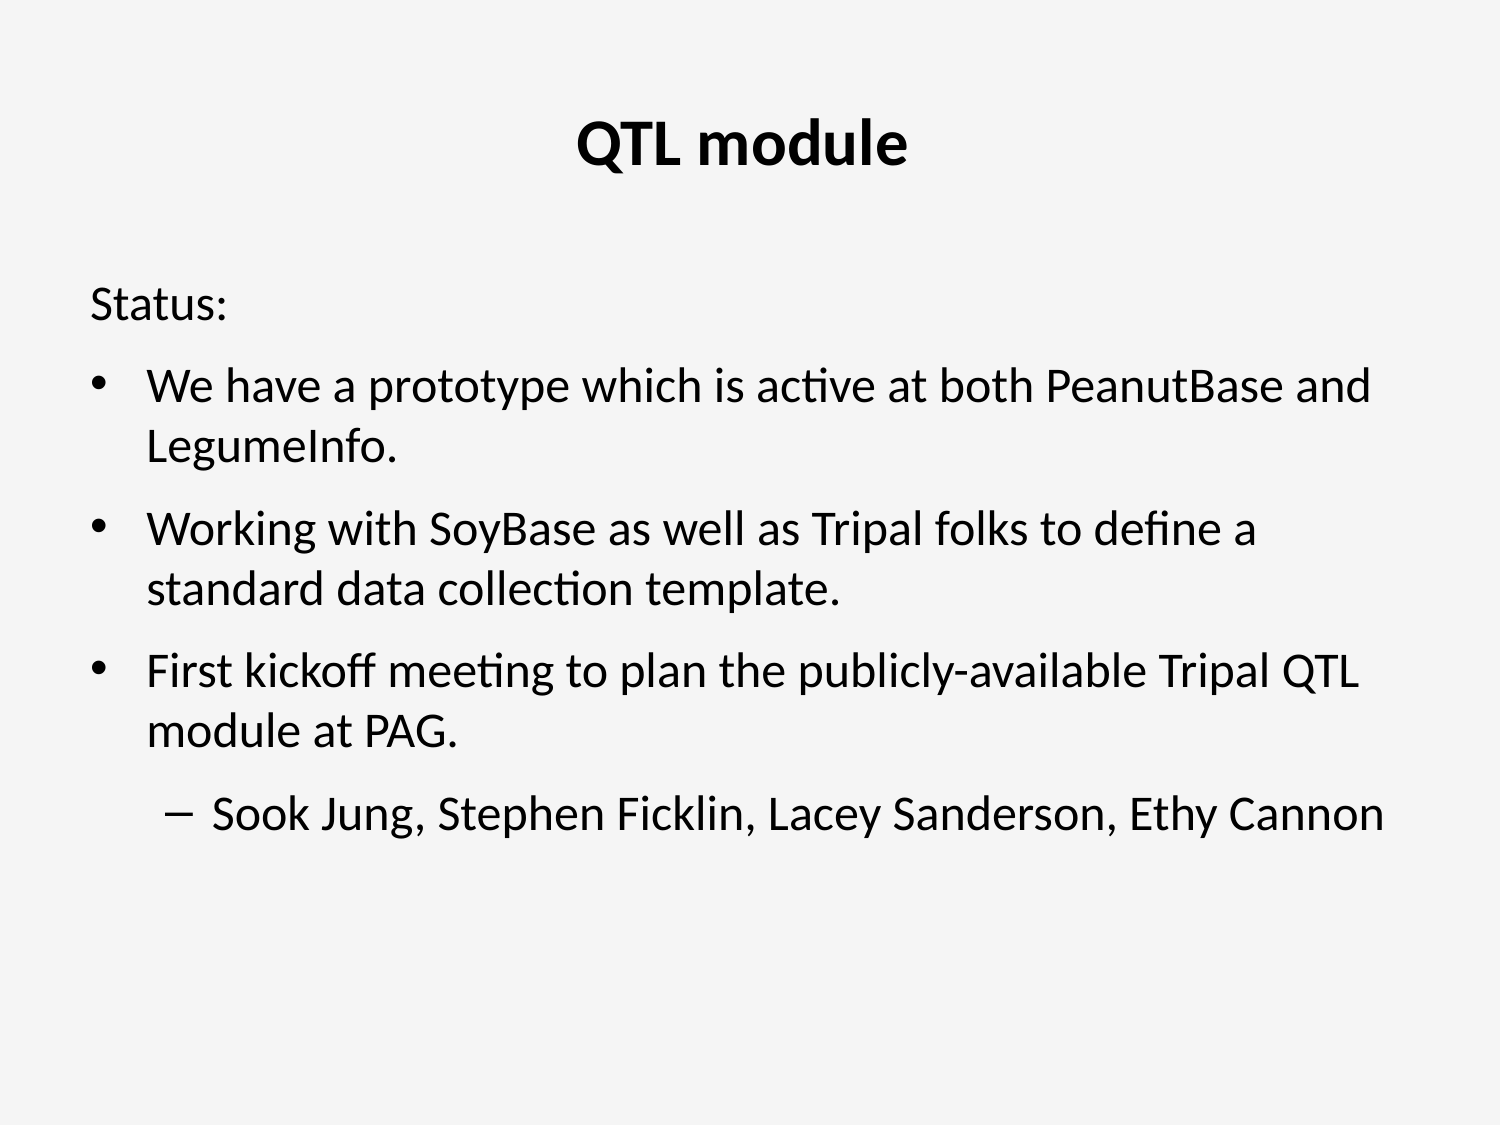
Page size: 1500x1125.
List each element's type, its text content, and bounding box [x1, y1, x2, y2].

title QTL module [75, 45, 1425, 233]
list Status: We have a prototype which is active at both PeanutBase and LegumeInfo. Working with SoyBase as well as Tripal folks to define a standard data collection template. First kickoff meeting to plan the publicly-available Tripal QTL module at PAG. Sook Jung, Stephen Ficklin, Lacey Sanderson, Ethy Cannon [75, 262, 1425, 1005]
